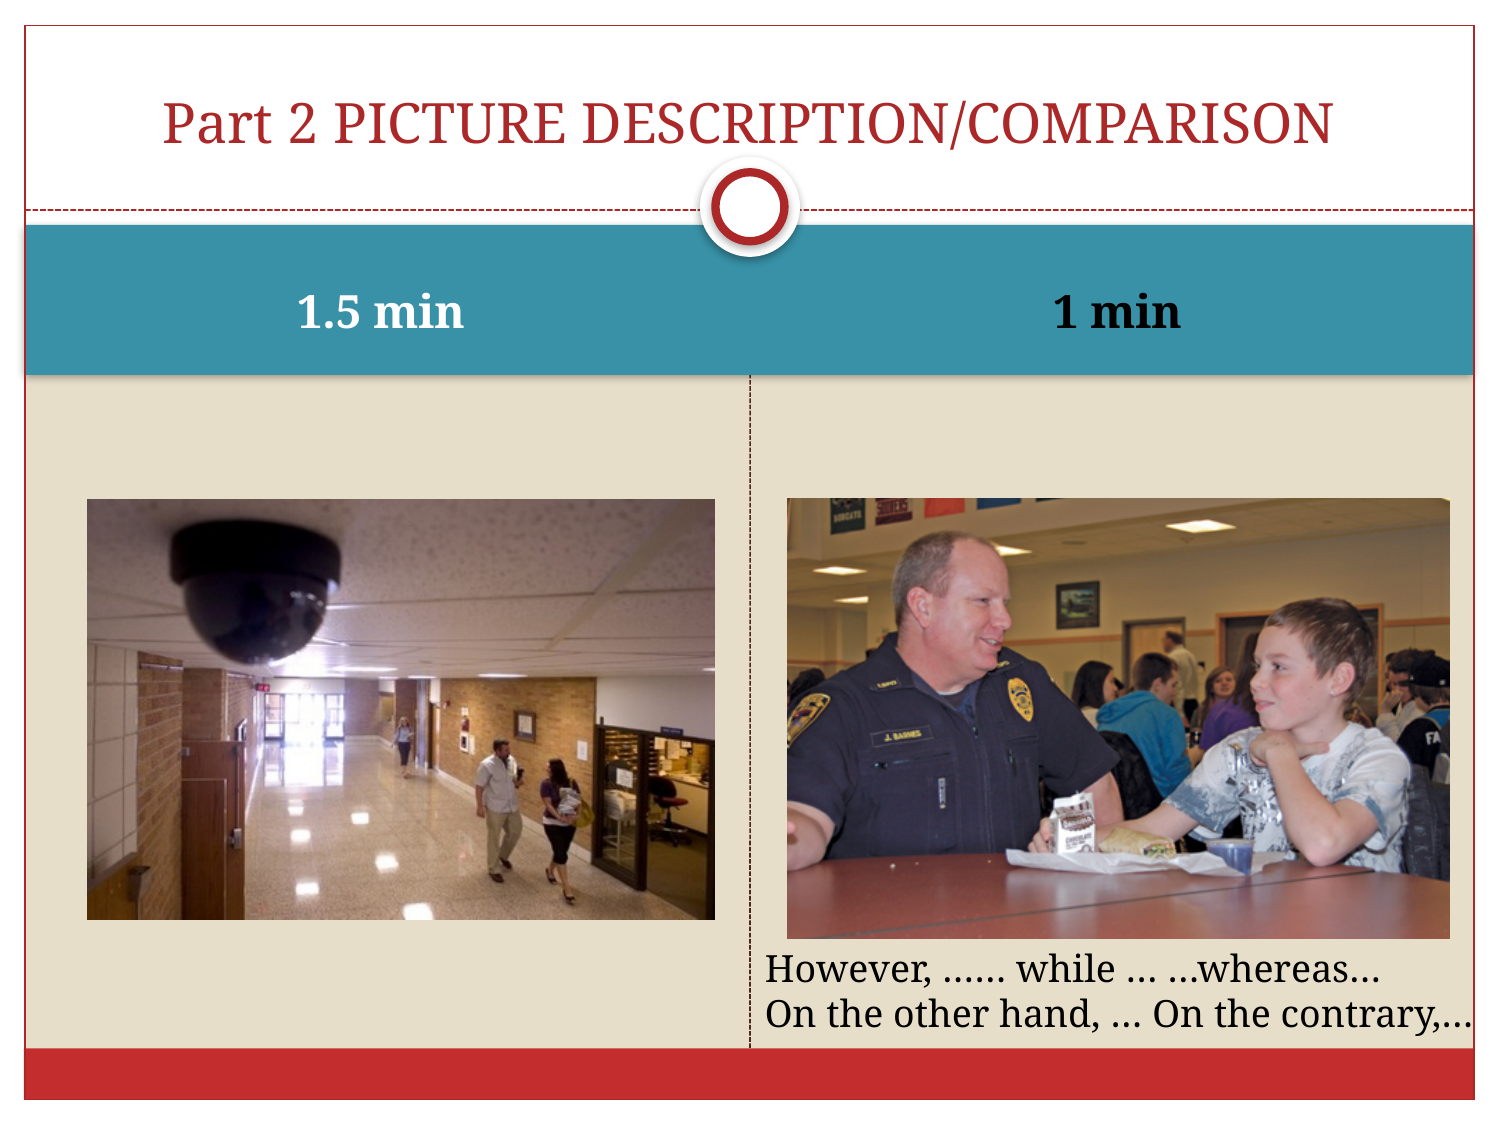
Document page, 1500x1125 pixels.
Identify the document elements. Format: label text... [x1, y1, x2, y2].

title Part 2 PICTURE DESCRIPTION/COMPARISON [49, 37, 1450, 162]
list 1 min [785, 249, 1450, 371]
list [787, 498, 1451, 940]
list 1.5 min [48, 249, 714, 371]
picture [87, 499, 715, 920]
text_box However, …… while … …whereas… On the other hand, … On the contrary,… [749, 937, 1500, 1043]
